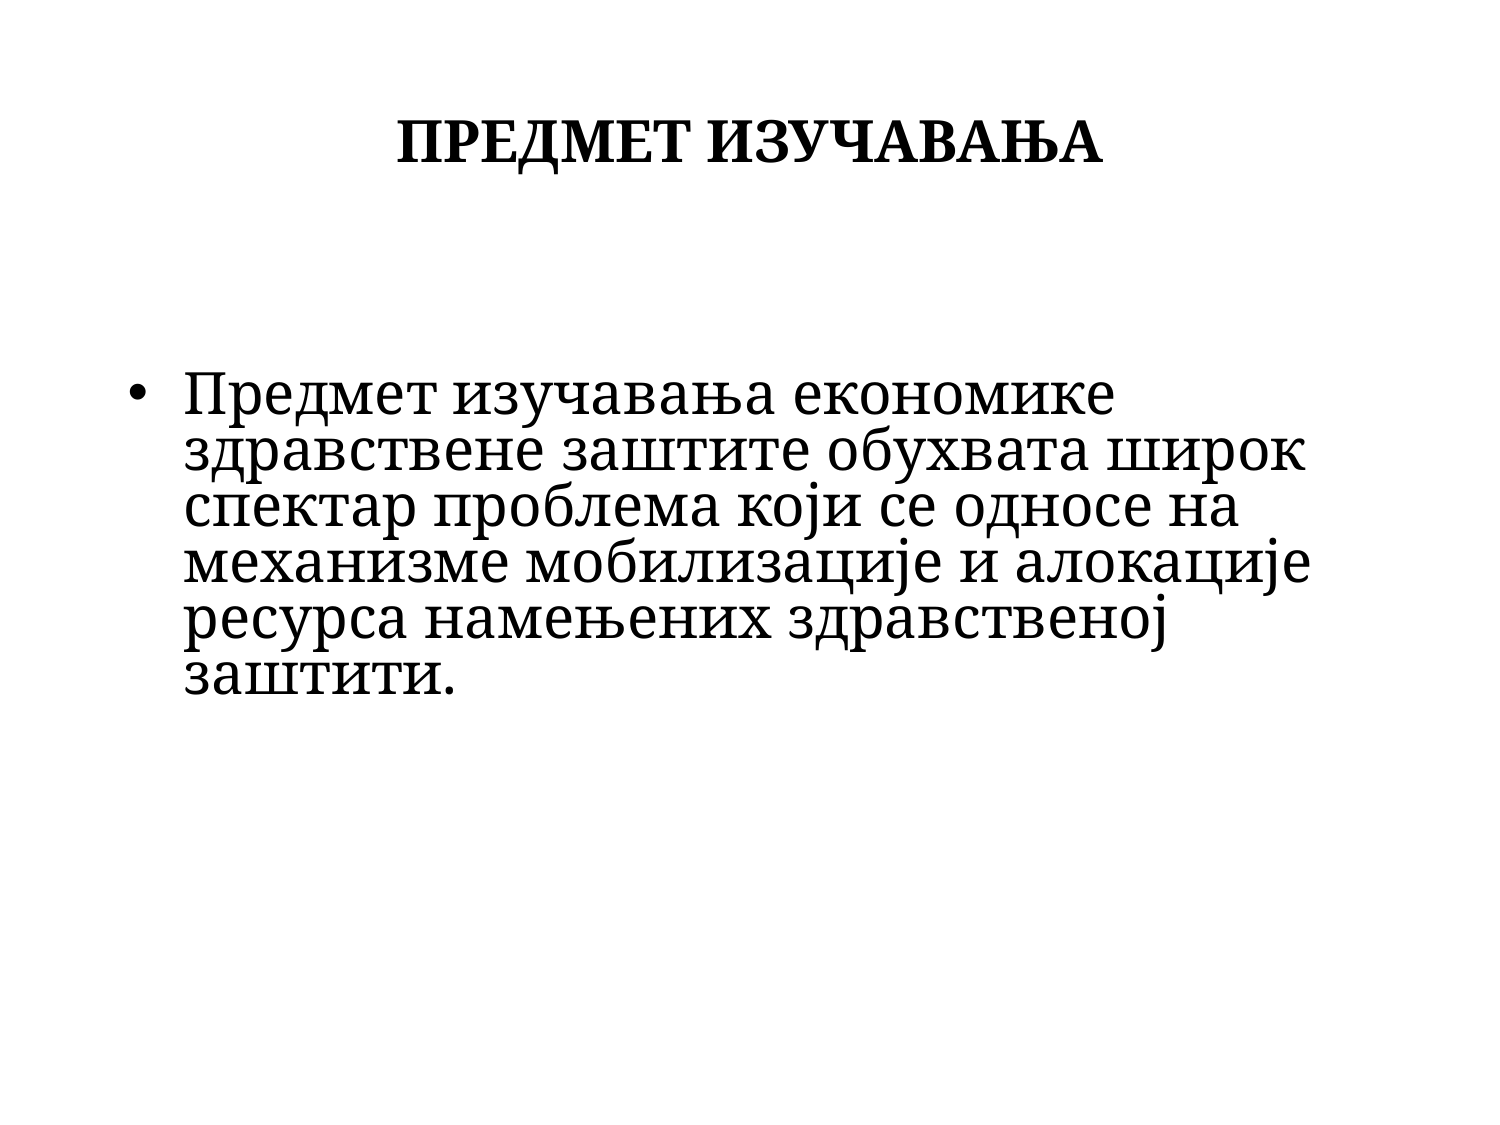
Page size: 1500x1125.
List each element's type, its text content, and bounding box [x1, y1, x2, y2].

list Предмет изучавања економике здравствене заштите обухвата широк спектар проблема који се односе на механизме мобилизације и алокације ресурса намењених здравственој заштити. [112, 290, 1388, 1047]
title ПРЕДМЕТ ИЗУЧАВАЊА [75, 45, 1425, 233]
